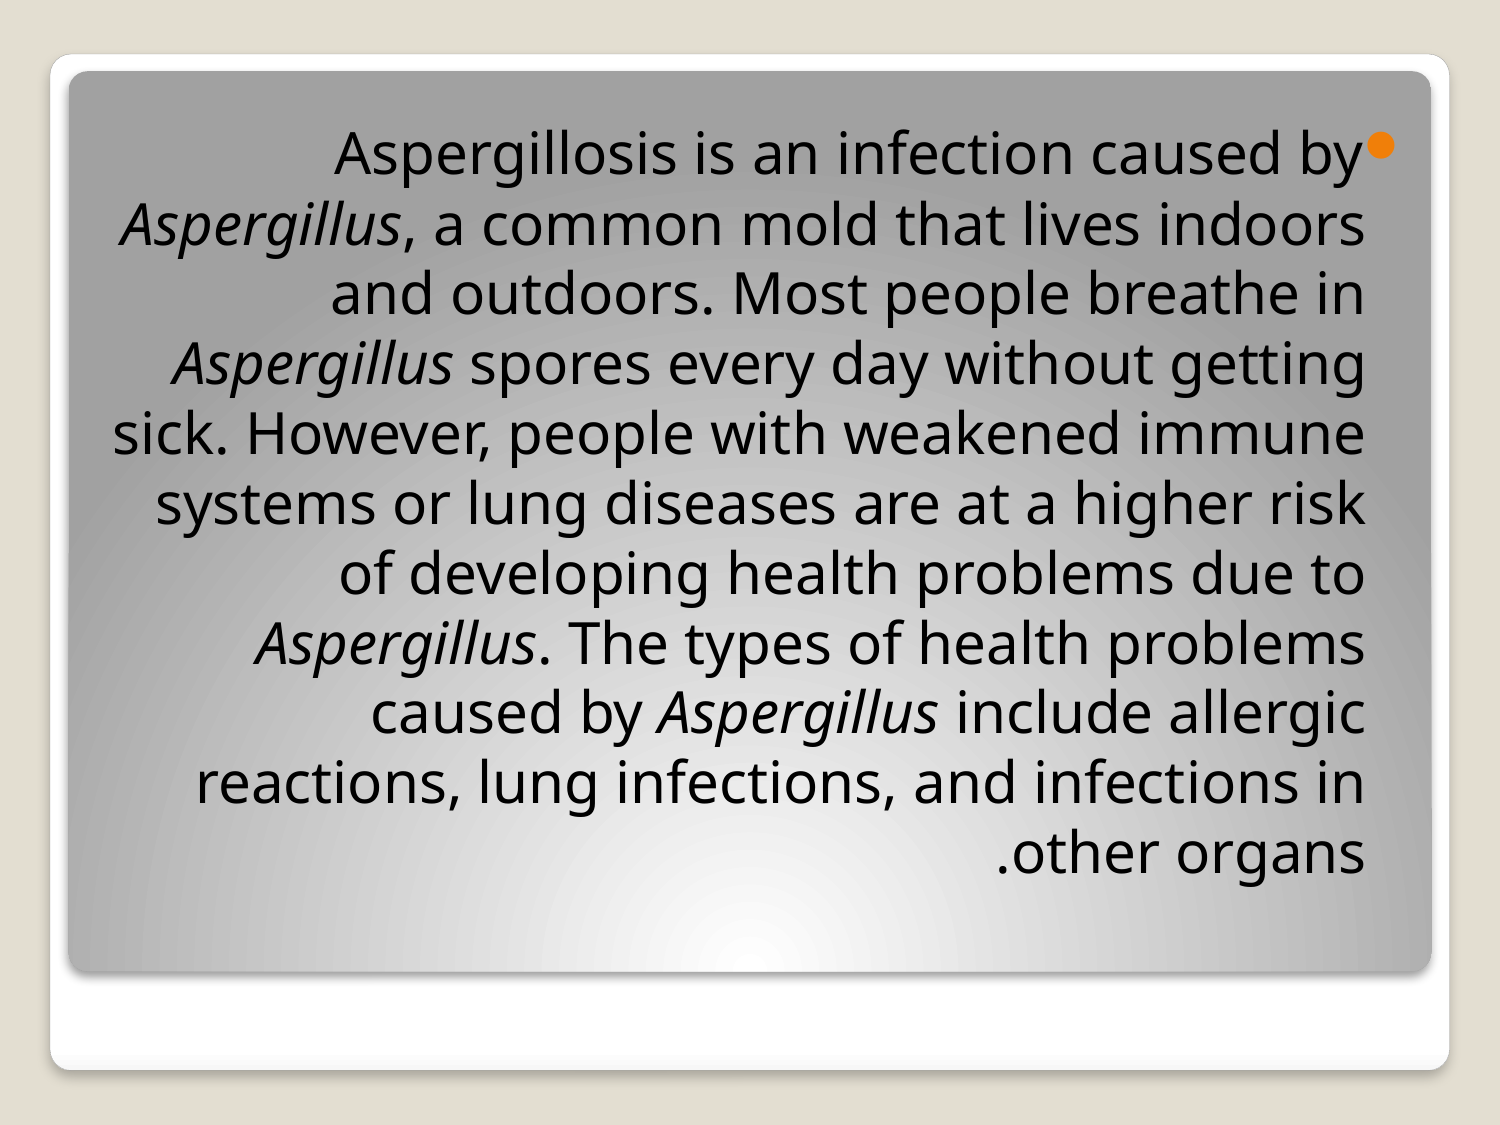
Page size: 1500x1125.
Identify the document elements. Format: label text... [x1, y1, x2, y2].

list Aspergillosis is an infection caused by Aspergillus, a common mold that lives indoors and outdoors. Most people breathe in Aspergillus spores every day without getting sick. However, people with weakened immune systems or lung diseases are at a higher risk of developing health problems due to Aspergillus. The types of health problems caused by Aspergillus include allergic reactions, lung infections, and infections in other organs. [75, 101, 1425, 1005]
